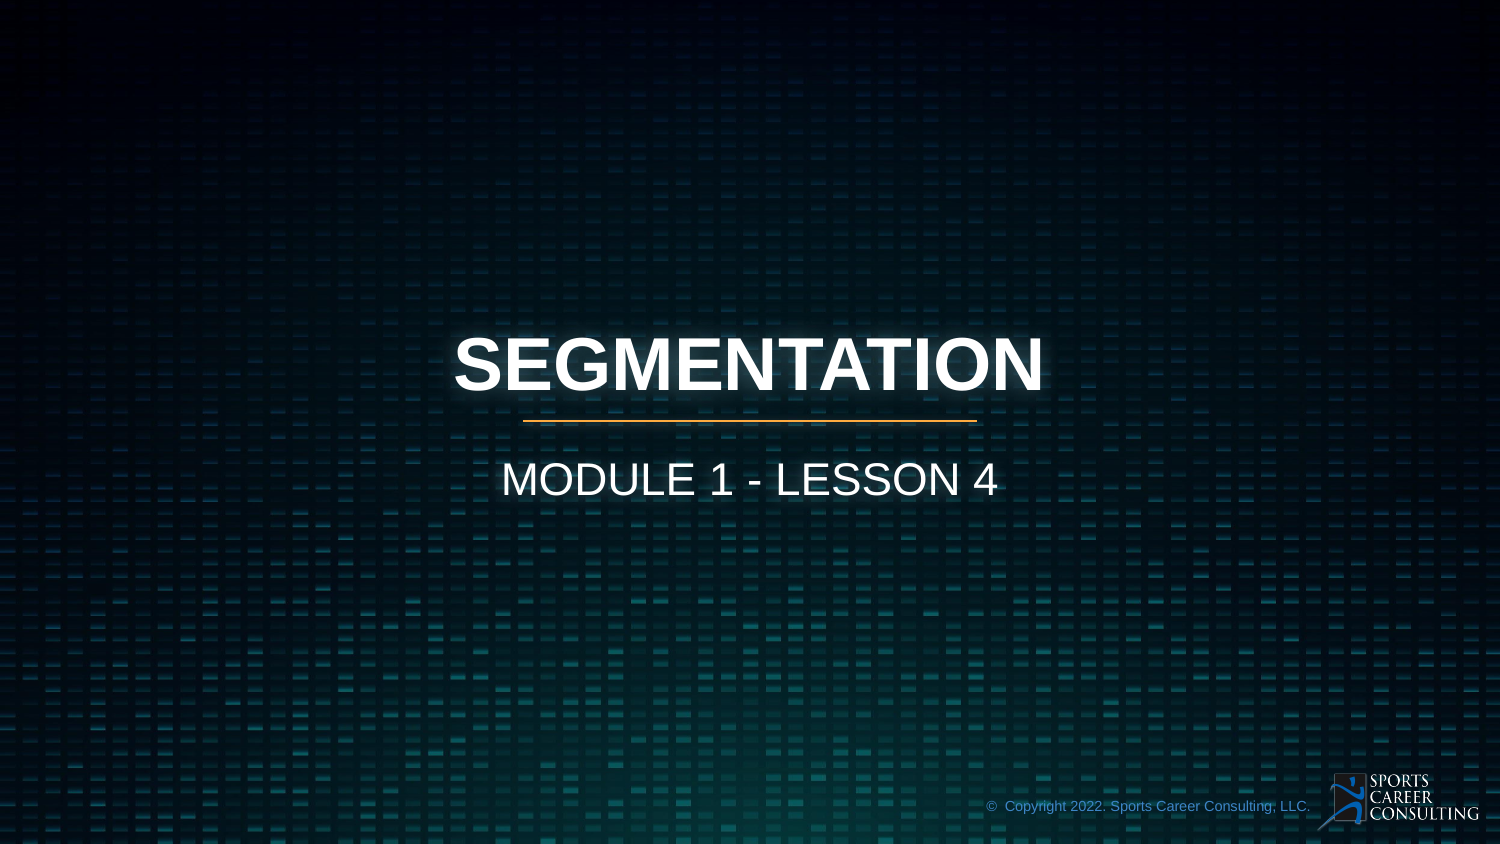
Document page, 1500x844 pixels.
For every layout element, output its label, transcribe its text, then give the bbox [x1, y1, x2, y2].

text_box © Copyright 2022. Sports Career Consulting, LLC. [914, 769, 1326, 832]
title MODULE 1 - LESSON 4 [482, 443, 1018, 520]
title SEGMENTATION [356, 315, 1144, 421]
picture [0, 0, 1500, 844]
